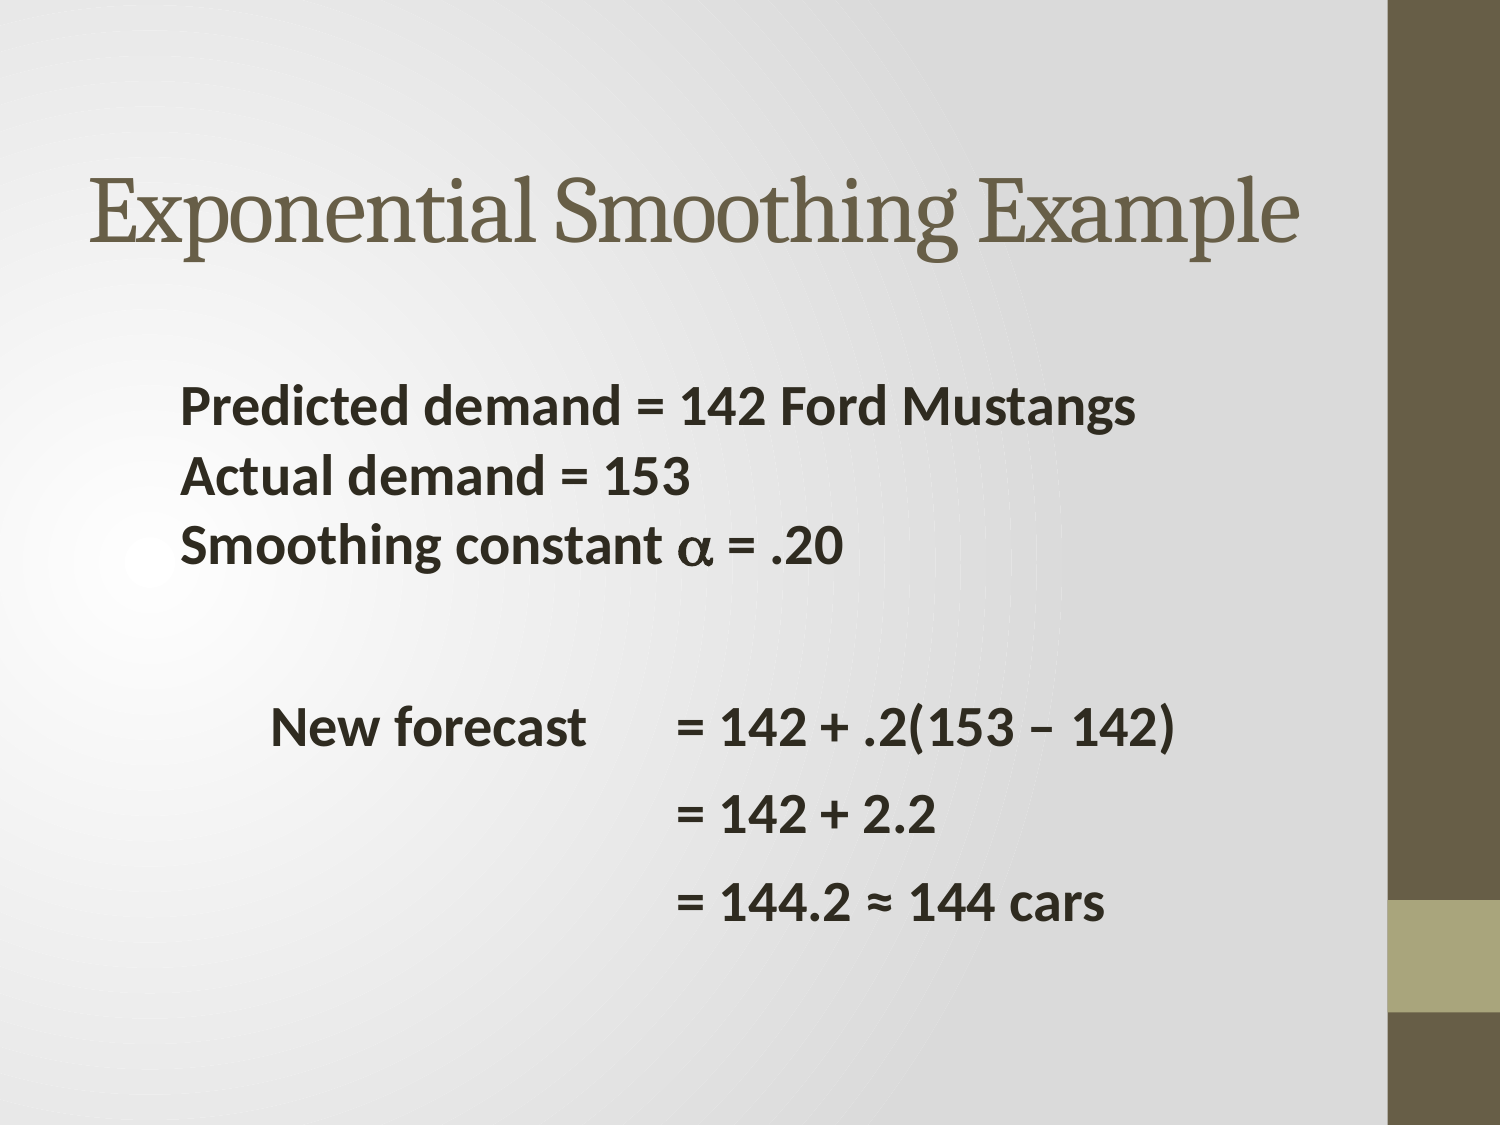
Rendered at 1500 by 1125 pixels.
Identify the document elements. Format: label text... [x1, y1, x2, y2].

text_box New forecast = 142 + .2(153 – 142) = 142 + 2.2 = 144.2 ≈ 144 cars [255, 663, 1193, 941]
title Exponential Smoothing Example [35, 99, 1354, 309]
text_box Predicted demand = 142 Ford Mustangs Actual demand = 153 Smoothing constant a = .20 [165, 359, 1153, 584]
